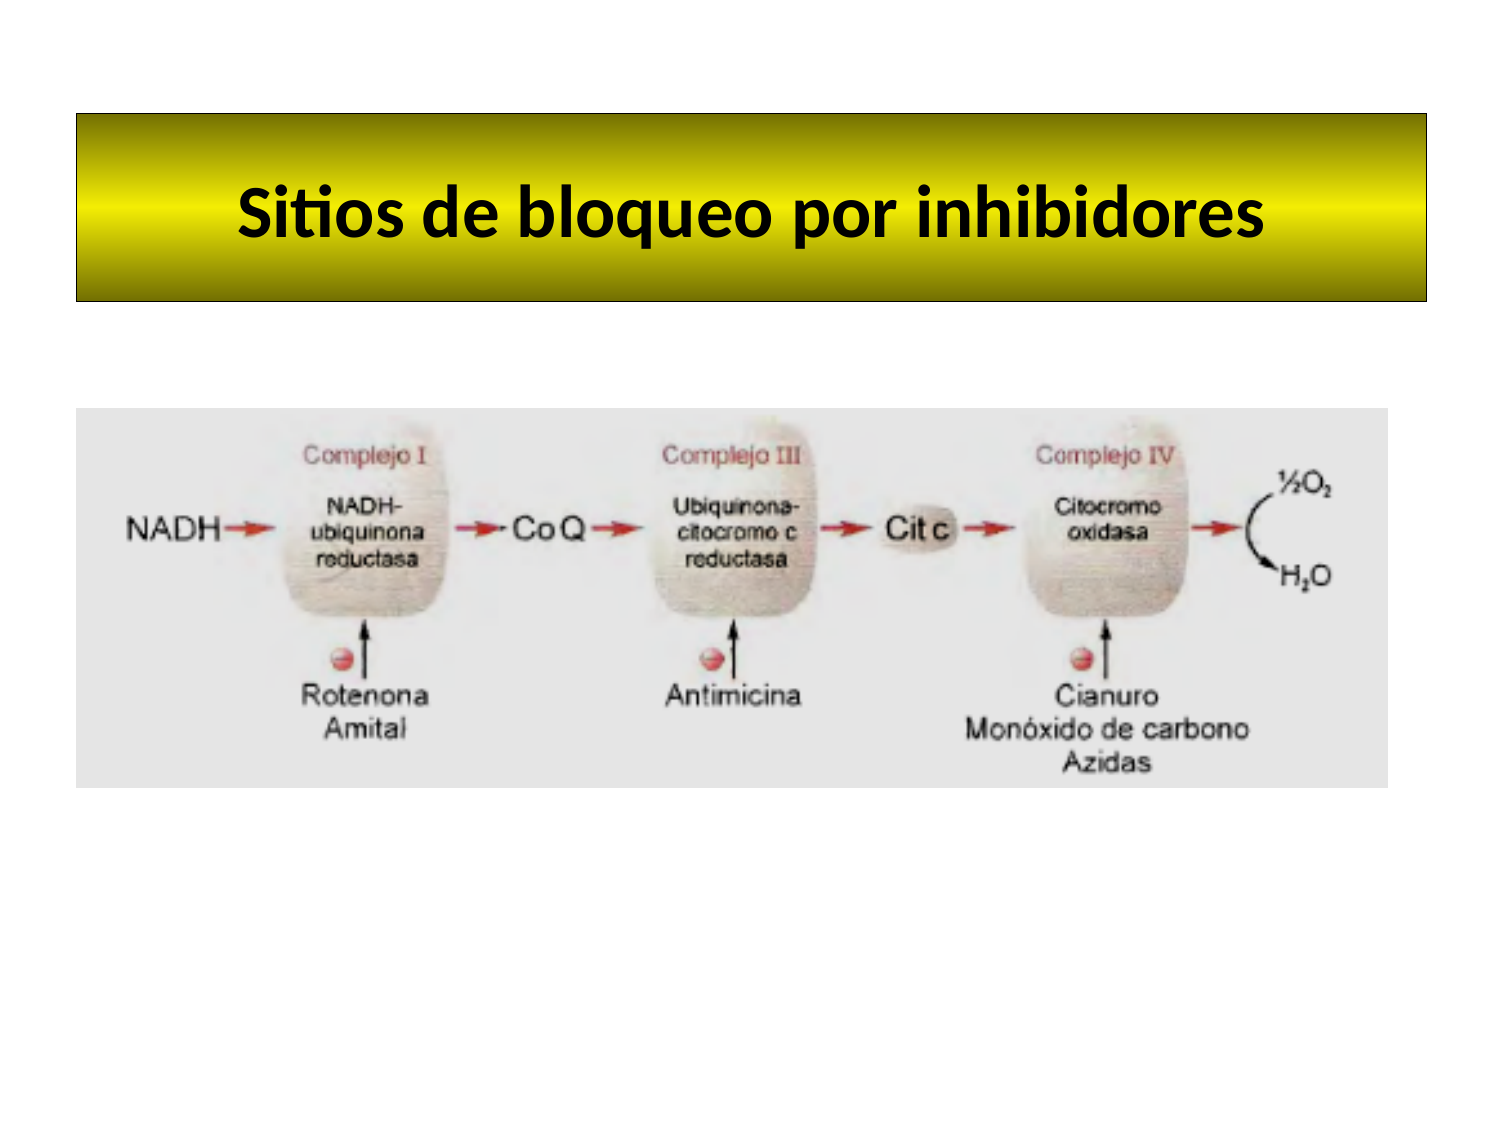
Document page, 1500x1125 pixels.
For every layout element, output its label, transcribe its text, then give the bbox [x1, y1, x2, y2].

picture [76, 408, 1389, 788]
text_box Sitios de bloqueo por inhibidores [76, 113, 1427, 302]
